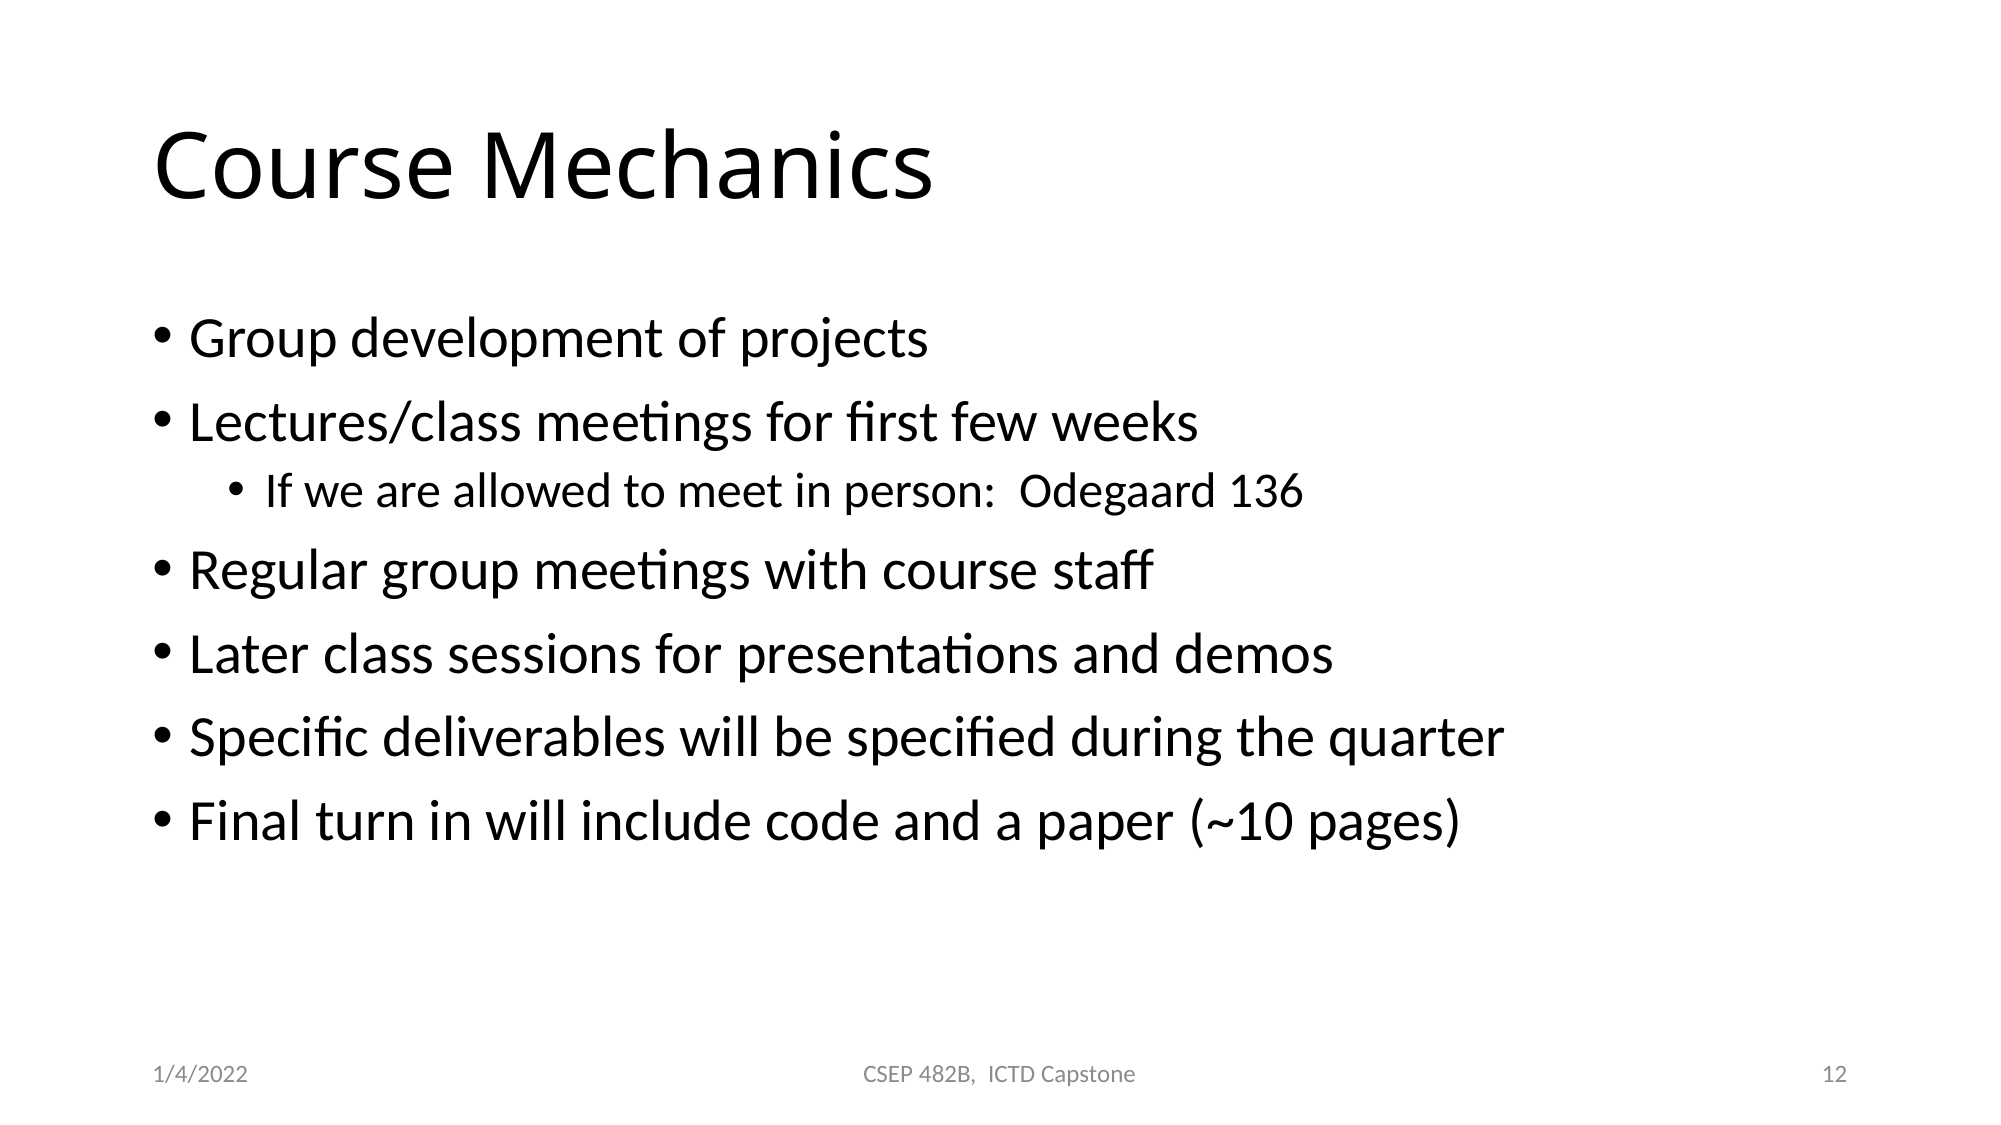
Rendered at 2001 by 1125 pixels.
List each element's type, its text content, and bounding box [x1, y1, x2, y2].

slide_number 12 [1412, 1042, 1863, 1103]
footer CSEP 482B, ICTD Capstone [662, 1042, 1338, 1103]
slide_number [137, 1042, 588, 1103]
list Group development of projects Lectures/class meetings for first few weeks If we are allowed to meet in person: Odegaard 136 Regular group meetings with course staff Later class sessions for presentations and demos Specific deliverables will be specified during the quarter Final turn in will include code and a paper (~10 pages) [137, 299, 1863, 1014]
title Course Mechanics [137, 59, 1863, 278]
